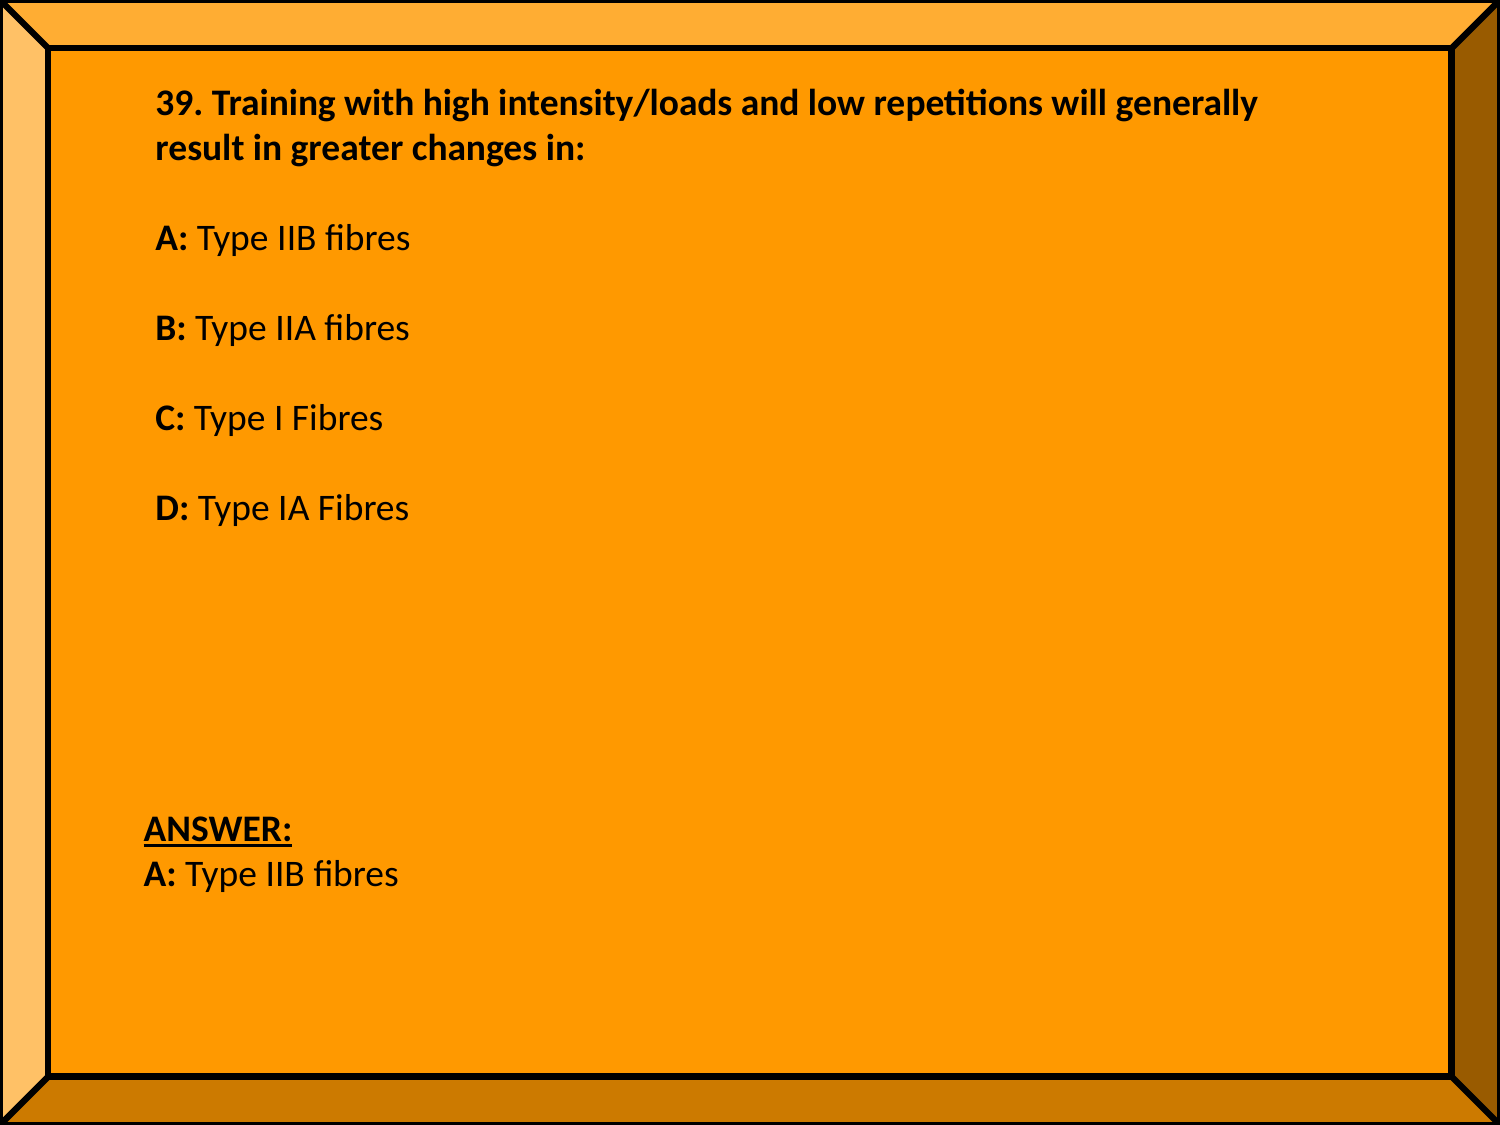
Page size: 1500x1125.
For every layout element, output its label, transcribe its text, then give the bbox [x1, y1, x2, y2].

text_box ANSWER: A: Type IIB fibres [128, 796, 1383, 947]
text_box 39. Training with high intensity/loads and low repetitions will generally result in greater changes in: A: Type IIB fibres B: Type IIA fibres C: Type I Fibres D: Type IA Fibres [140, 70, 1371, 580]
